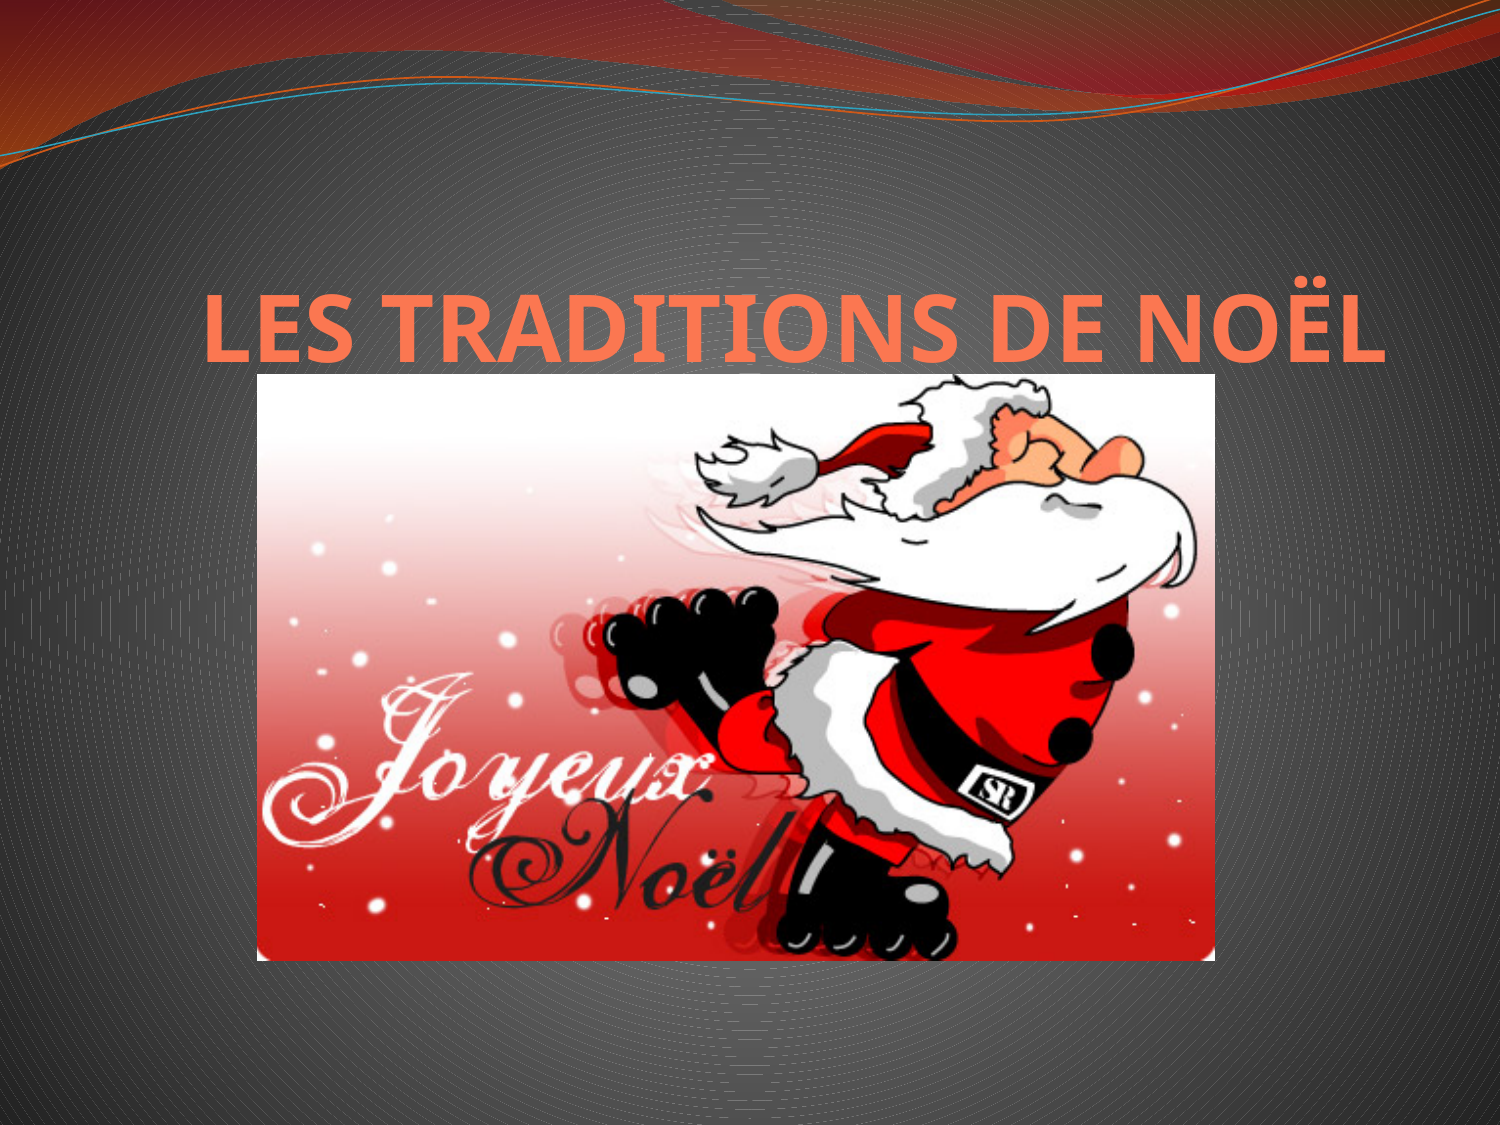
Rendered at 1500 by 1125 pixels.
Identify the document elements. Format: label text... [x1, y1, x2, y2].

picture [257, 374, 1216, 962]
title LES TRADITIONS DE NOËL [116, 140, 1393, 382]
